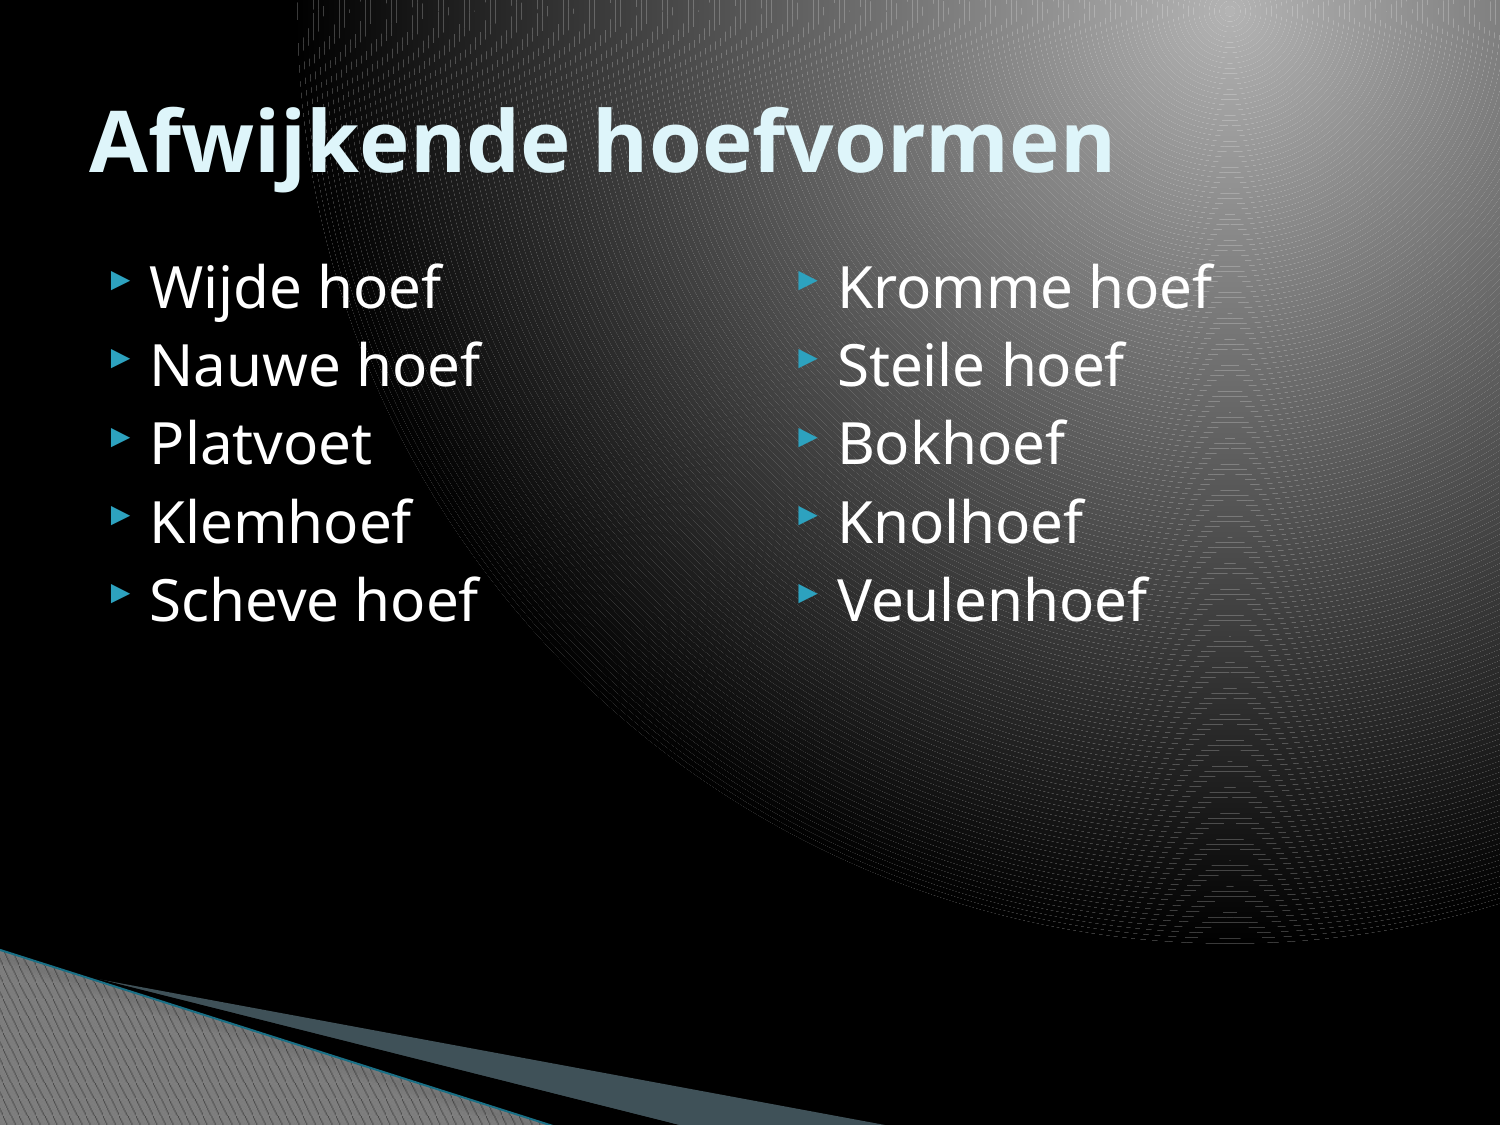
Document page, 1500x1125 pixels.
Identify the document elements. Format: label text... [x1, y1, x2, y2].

picture [0, 952, 543, 1125]
title Afwijkende hoefvormen [75, 45, 1425, 233]
list Kromme hoef Steile hoef Bokhoef Knolhoef Veulenhoef [762, 243, 1425, 986]
list Wijde hoef Nauwe hoef Platvoet Klemhoef Scheve hoef [75, 243, 738, 986]
